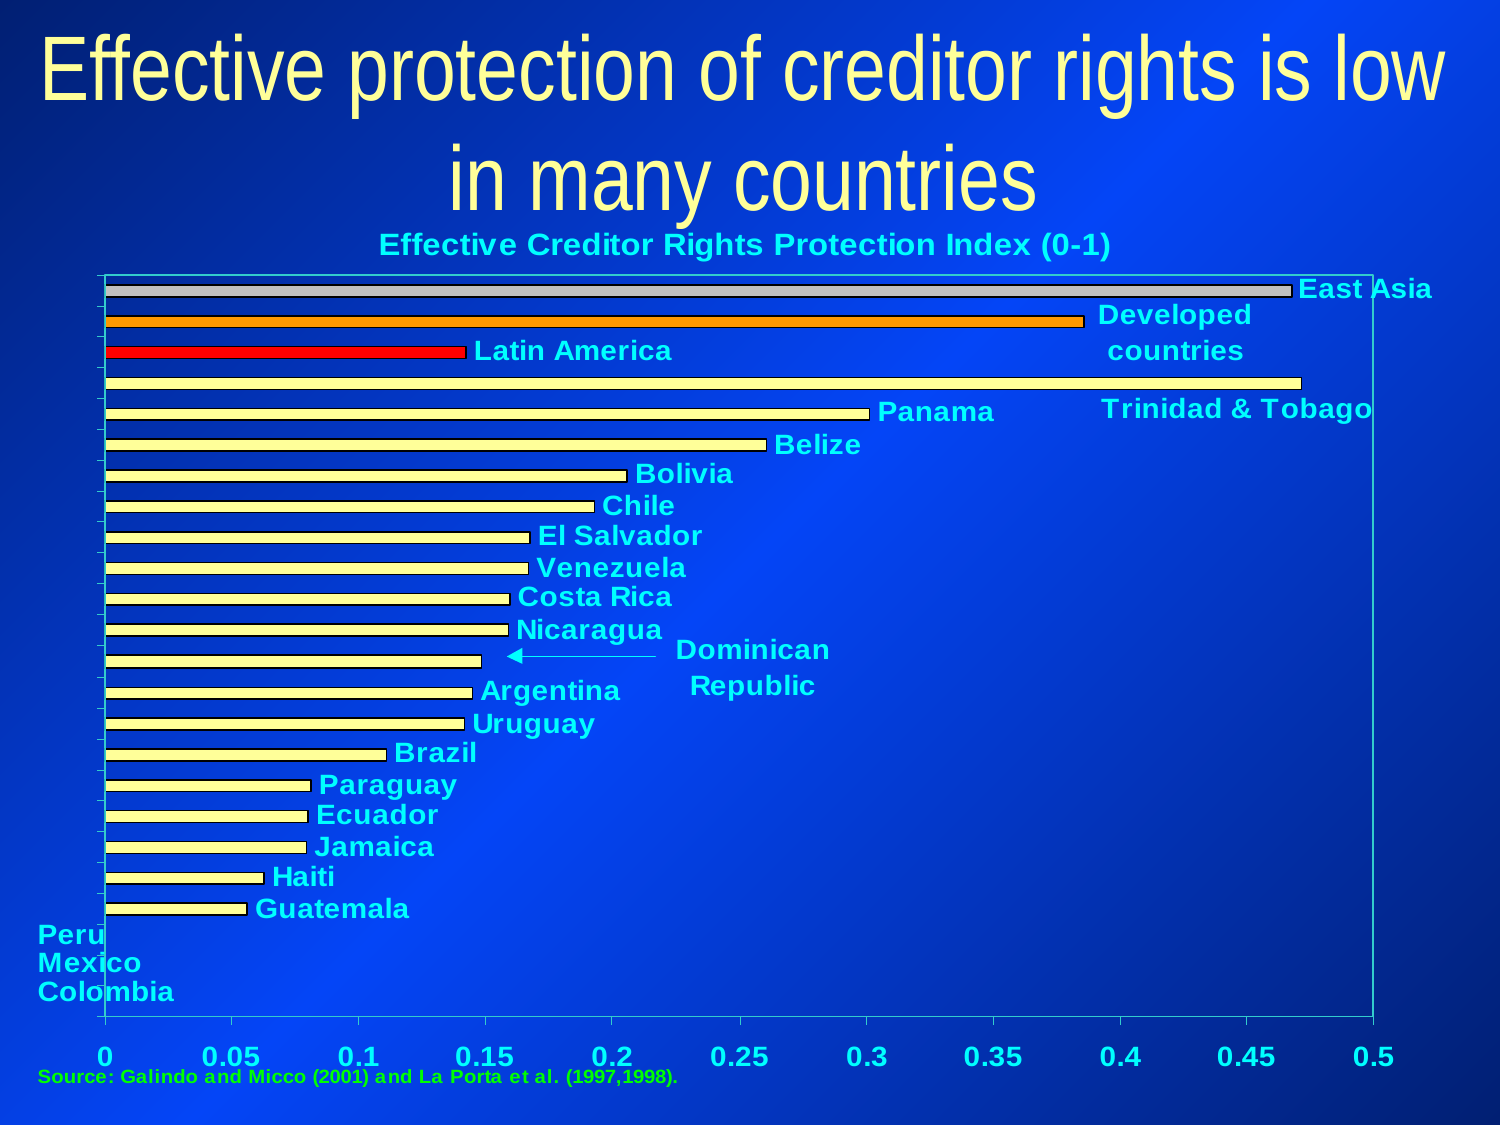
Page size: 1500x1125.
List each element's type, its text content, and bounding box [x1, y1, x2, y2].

title Effective protection of creditor rights is low in many countries [12, 24, 1476, 213]
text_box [24, 209, 1451, 1125]
